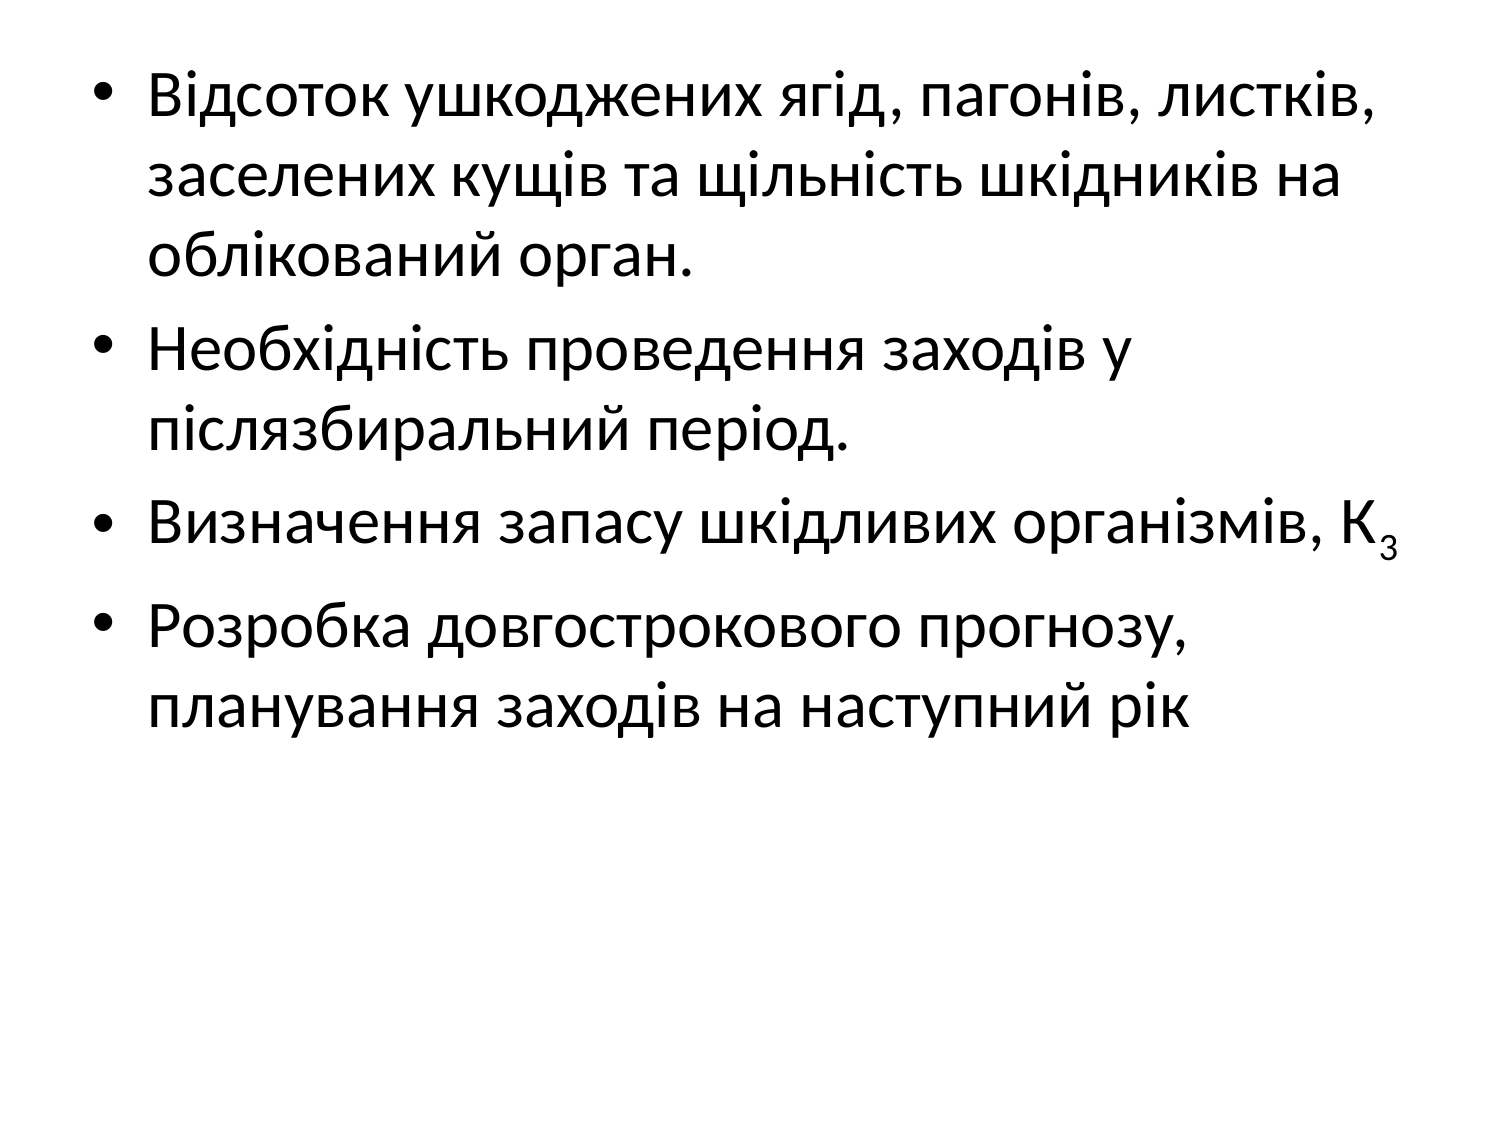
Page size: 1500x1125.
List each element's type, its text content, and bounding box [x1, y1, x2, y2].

list Відсоток ушкоджених ягід, пагонів, листків, заселених кущів та щільність шкідників на облікований орган. Необхідність проведення заходів у післязбиральний період. Визначення запасу шкідливих організмів, К3 Розробка довгострокового прогнозу, планування заходів на наступний рік [76, 42, 1427, 786]
